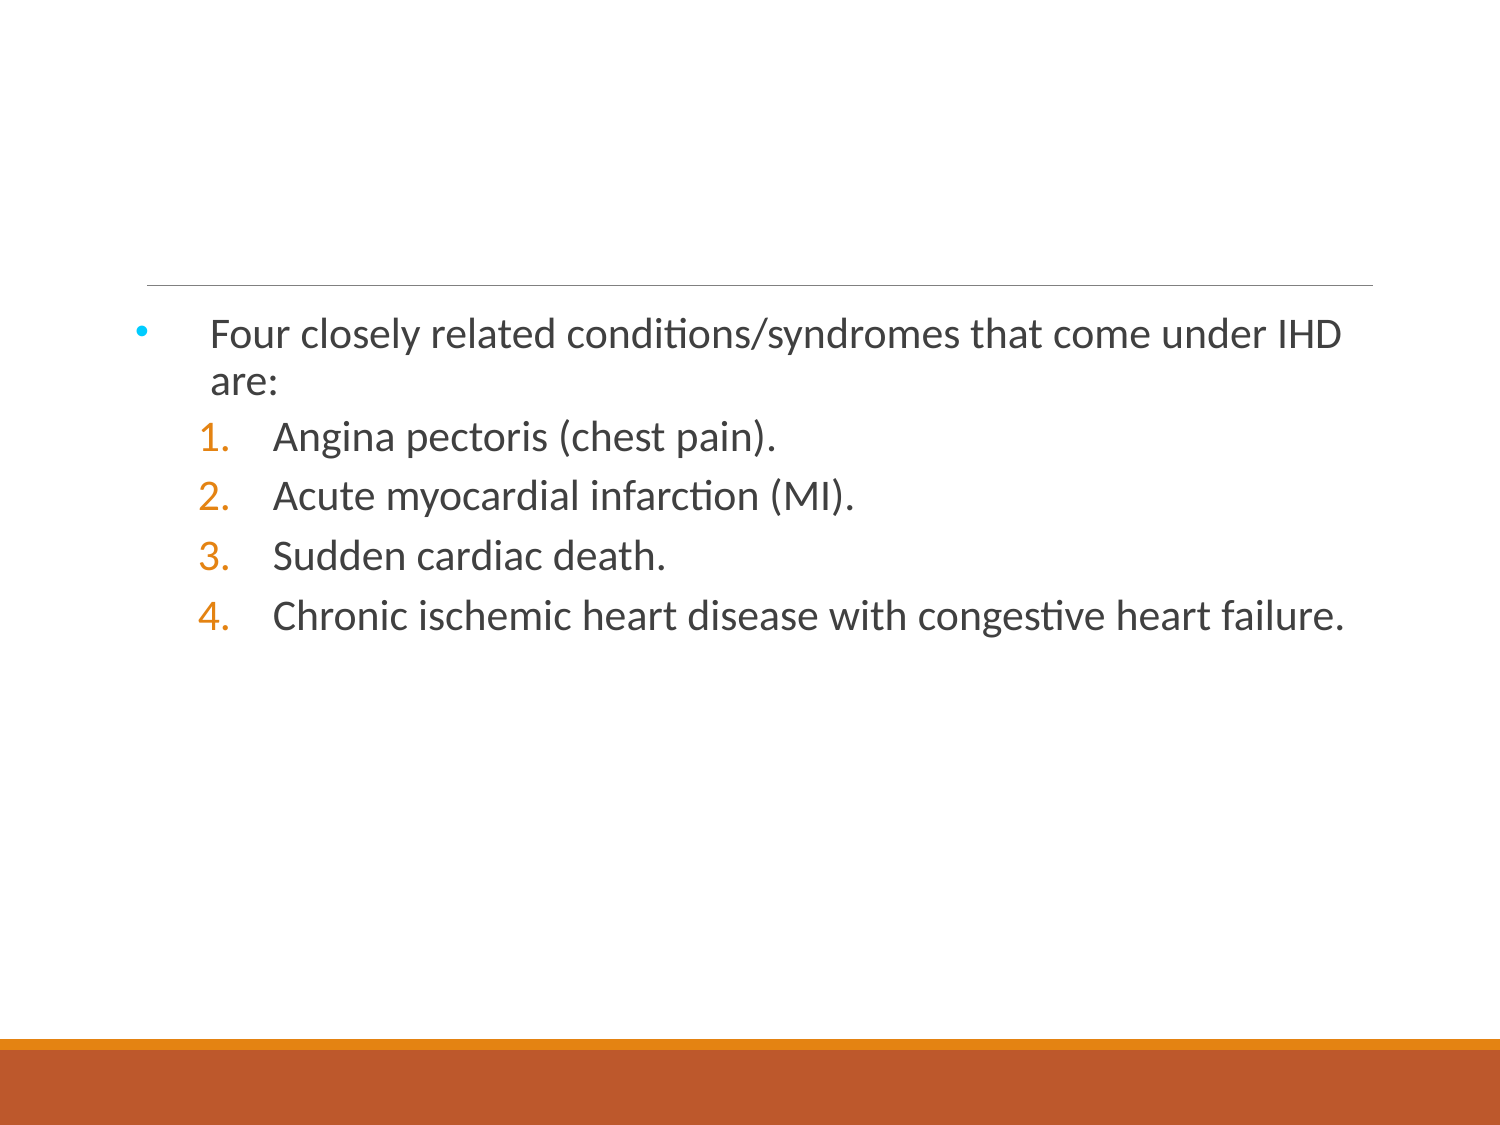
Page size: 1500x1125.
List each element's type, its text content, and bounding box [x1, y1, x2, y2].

list Four closely related conditions/syndromes that come under IHD are: Angina pectoris (chest pain). Acute myocardial infarction (MI). Sudden cardiac death. Chronic ischemic heart disease with congestive heart failure. [135, 302, 1373, 963]
